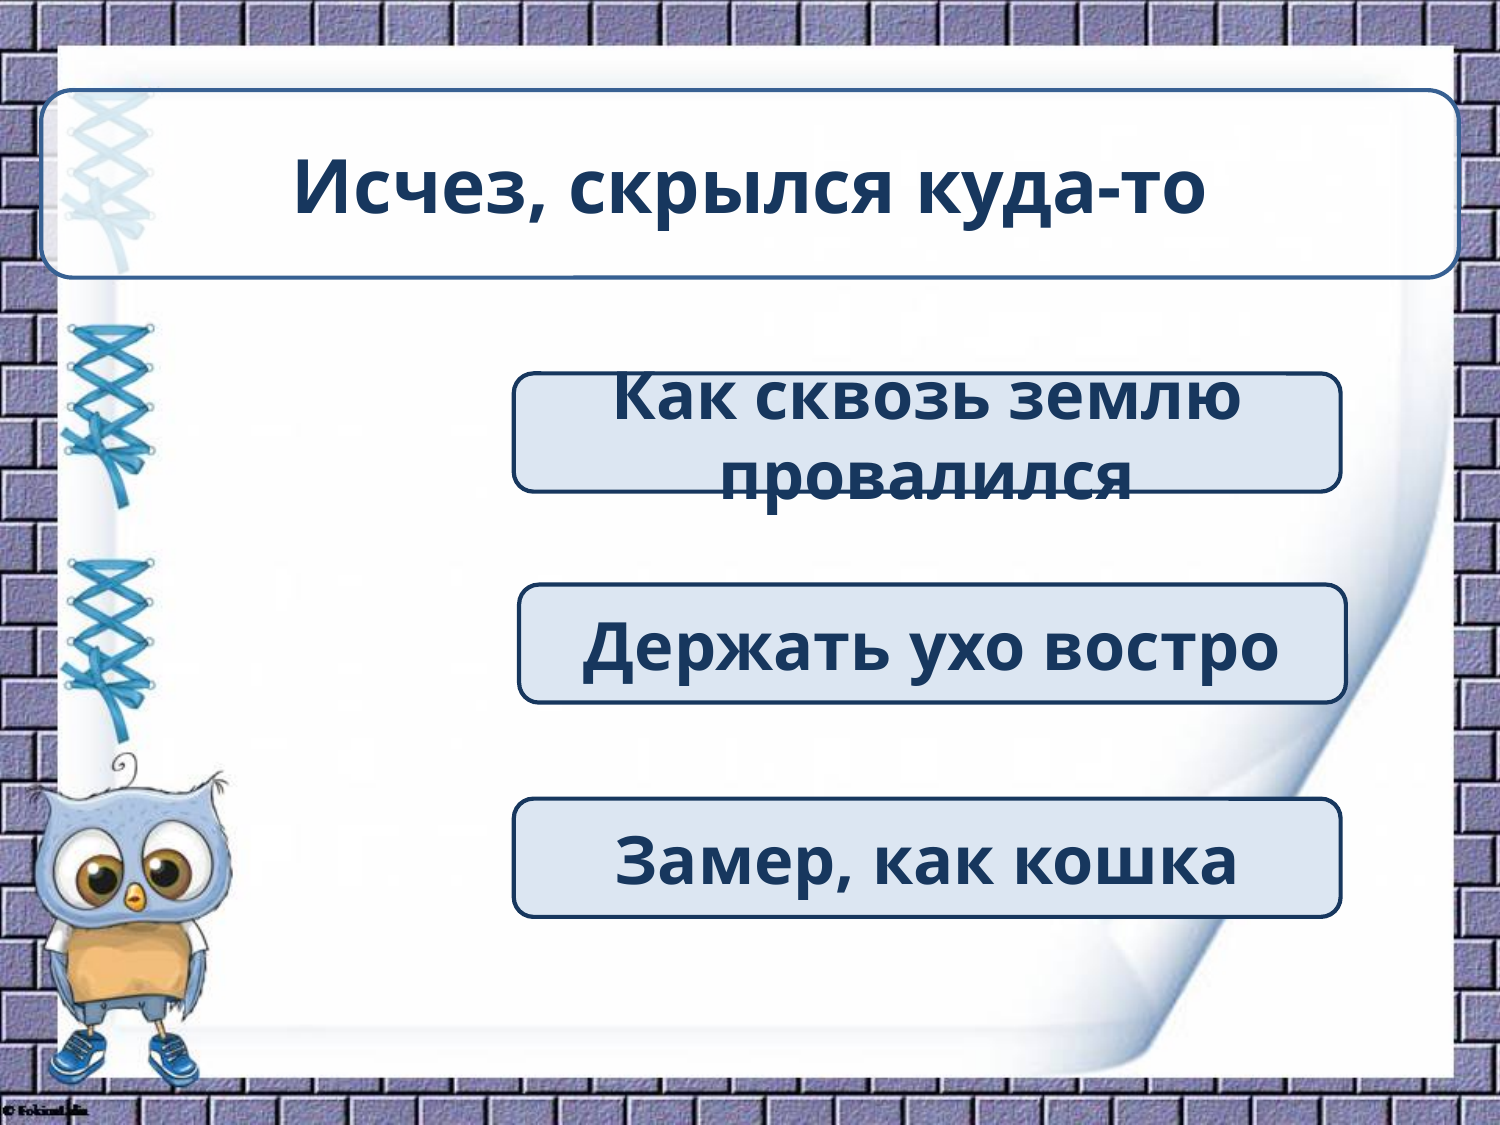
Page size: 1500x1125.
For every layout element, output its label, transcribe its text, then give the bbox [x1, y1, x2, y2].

text_box Как сквозь землю провалился [511, 371, 1343, 494]
text_box Держать ухо востро [516, 582, 1349, 705]
picture [0, 0, 1500, 1125]
text_box Замер, как кошка [511, 796, 1343, 919]
text_box Исчез, скрылся куда-то [39, 88, 1461, 280]
